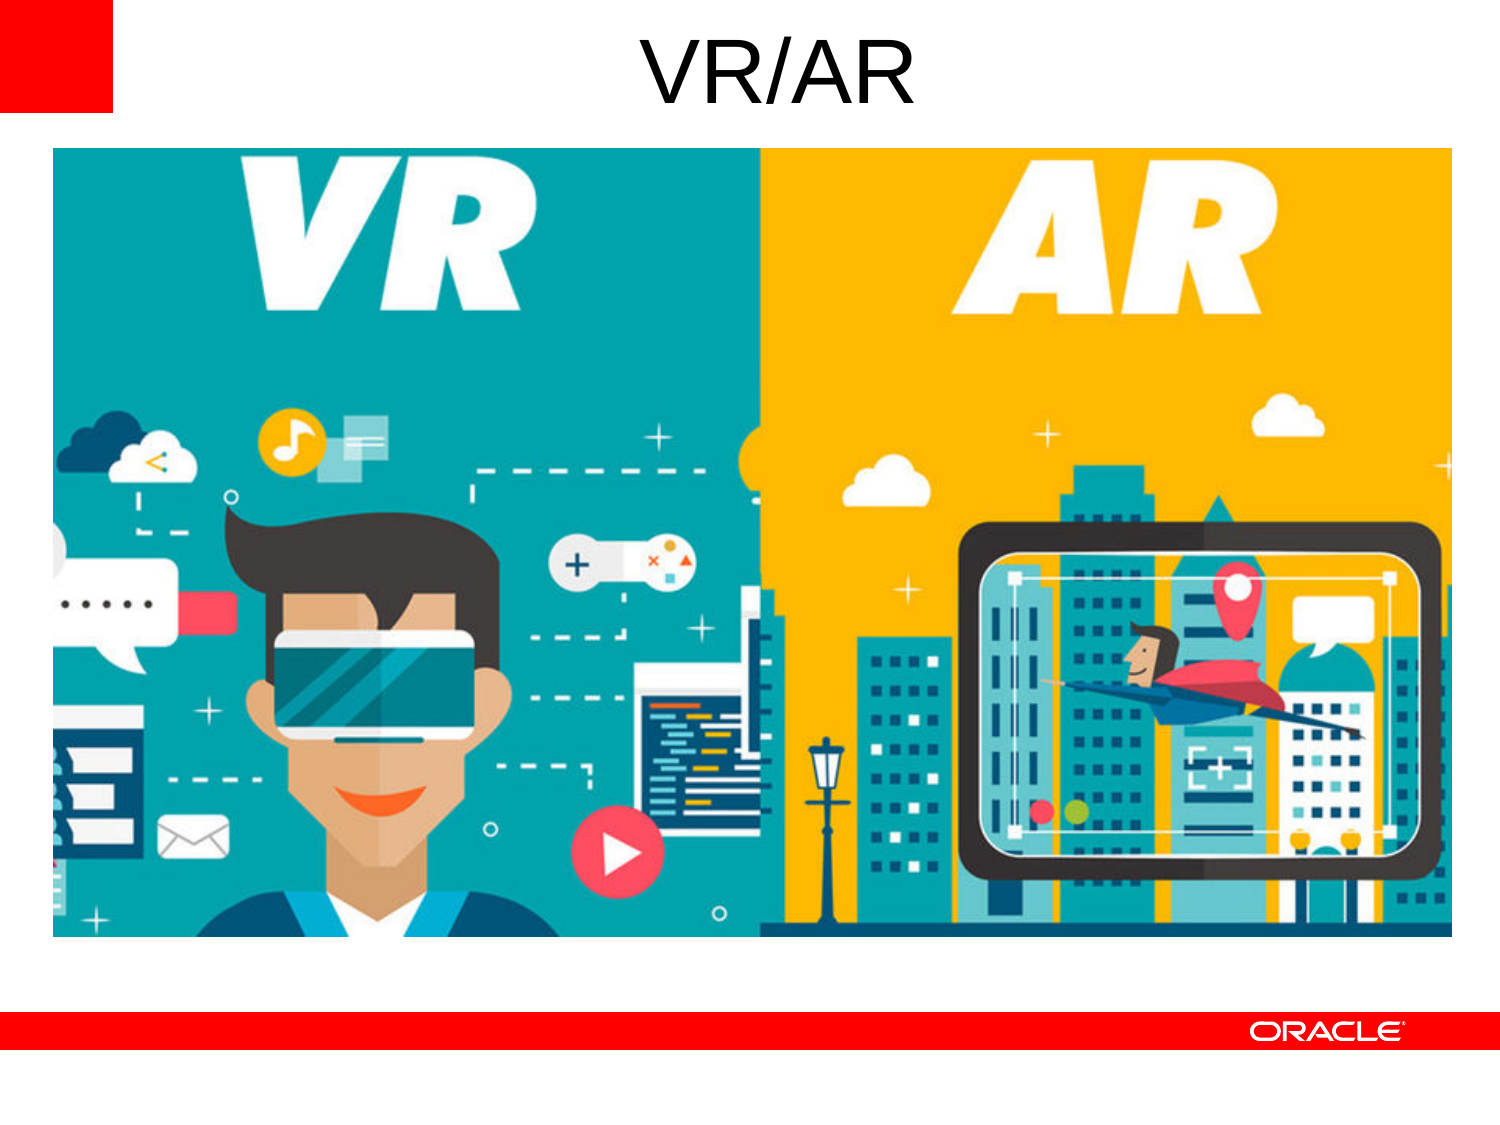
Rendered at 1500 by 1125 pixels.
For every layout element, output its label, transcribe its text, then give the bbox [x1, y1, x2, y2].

picture [290, 898, 296, 911]
picture [66, 818, 134, 846]
picture [52, 818, 62, 845]
picture [66, 746, 134, 775]
picture [52, 747, 62, 775]
picture [0, 0, 113, 113]
text_box VR/AR [135, 4, 1424, 130]
picture [52, 783, 62, 810]
picture [52, 148, 1452, 937]
picture [66, 782, 115, 811]
picture [0, 1012, 1500, 1050]
